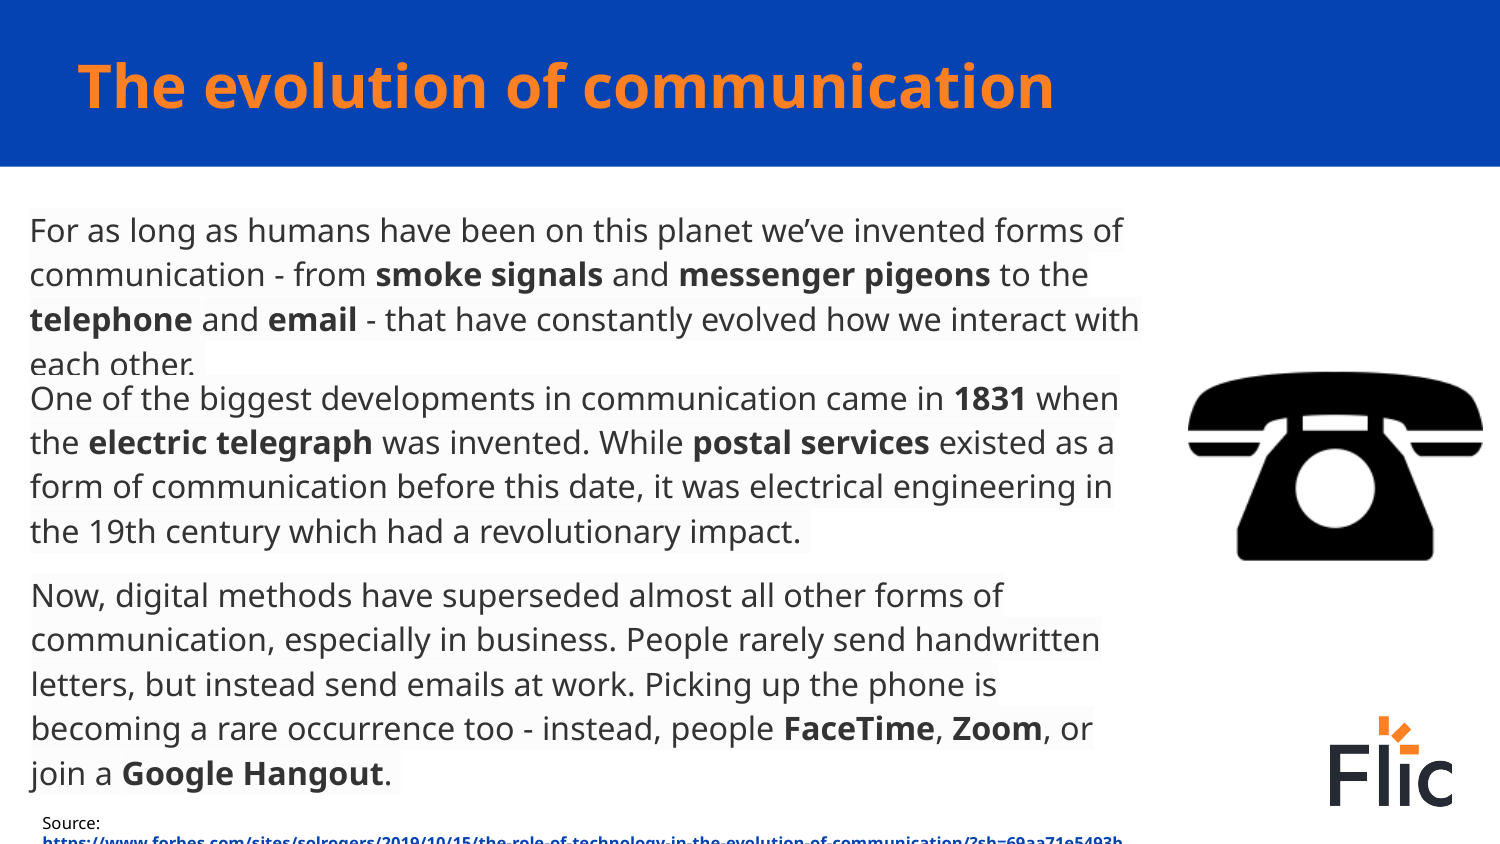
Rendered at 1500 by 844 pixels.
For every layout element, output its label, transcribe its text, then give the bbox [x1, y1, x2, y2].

text_box Now, digital methods have superseded almost all other forms of communication, especially in business. People rarely send handwritten letters, but instead send emails at work. Picking up the phone is becoming a rare occurrence too - instead, people FaceTime, Zoom, or join a Google Hangout. [15, 554, 1158, 807]
text_box Source: https://www.forbes.com/sites/solrogers/2019/10/15/the-role-of-technology-in-the-evolution-of-communication/?sh=69aa71e5493b [27, 798, 1197, 844]
title The evolution of communication [62, 41, 1331, 127]
text_box For as long as humans have been on this planet we’ve invented forms of communication - from smoke signals and messenger pigeons to the telephone and email - that have constantly evolved how we interact with each other. [14, 189, 1157, 356]
text_box One of the biggest developments in communication came in 1831 when the electric telegraph was invented. While postal services existed as a form of communication before this date, it was electrical engineering in the 19th century which had a revolutionary impact. [14, 356, 1157, 565]
picture [1188, 319, 1483, 614]
picture [1330, 716, 1452, 807]
